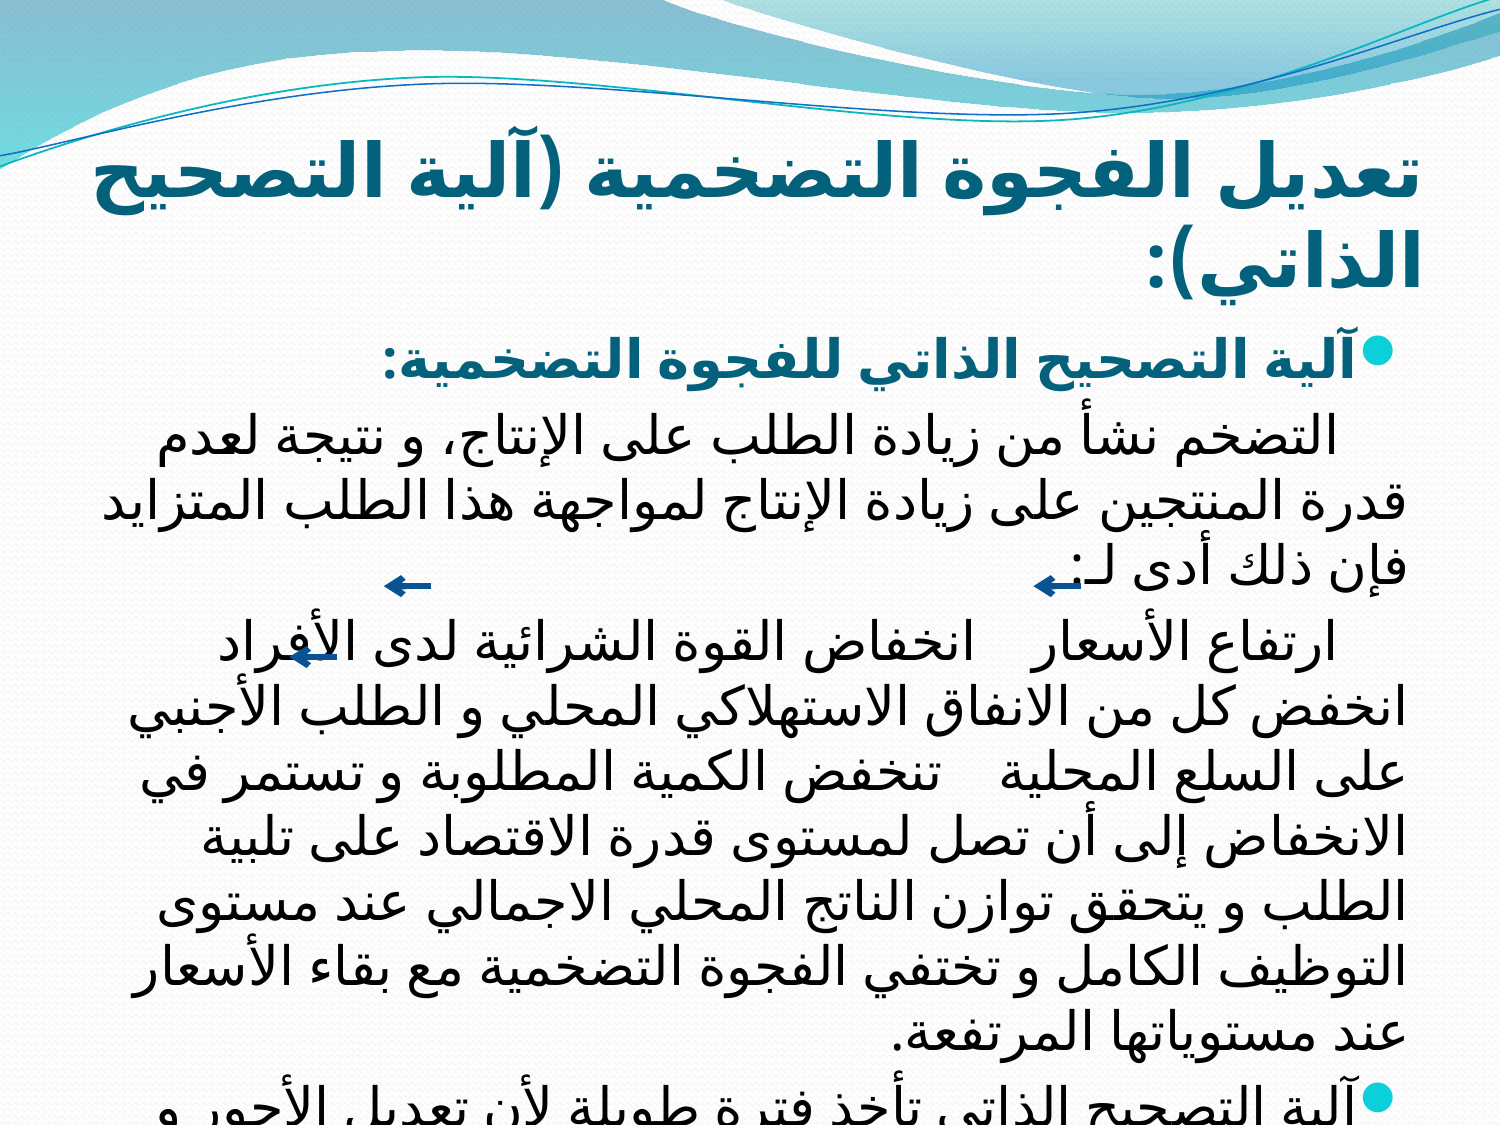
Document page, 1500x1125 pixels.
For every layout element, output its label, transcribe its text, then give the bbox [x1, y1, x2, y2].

title تعديل الفجوة التضخمية (آلية التصحيح الذاتي): [53, 115, 1425, 303]
list آلية التصحيح الذاتي للفجوة التضخمية: التضخم نشأ من زيادة الطلب على الإنتاج، و نتيجة لعدم قدرة المنتجين على زيادة الإنتاج لمواجهة هذا الطلب المتزايد فإن ذلك أدى لـ: ارتفاع الأسعار انخفاض القوة الشرائية لدى الأفراد انخفض كل من الانفاق الاستهلاكي المحلي و الطلب الأجنبي على السلع المحلية تنخفض الكمية المطلوبة و تستمر في الانخفاض إلى أن تصل لمستوى قدرة الاقتصاد على تلبية الطلب و يتحقق توازن الناتج المحلي الاجمالي عند مستوى التوظيف الكامل و تختفي الفجوة التضخمية مع بقاء الأسعار عند مستوياتها المرتفعة. آلية التصحيح الذاتي تأخذ فترة طويلة لأن تعديل الأجور و الأسعار يتم ببطء. [75, 317, 1425, 1038]
footer [437, 1042, 988, 1103]
